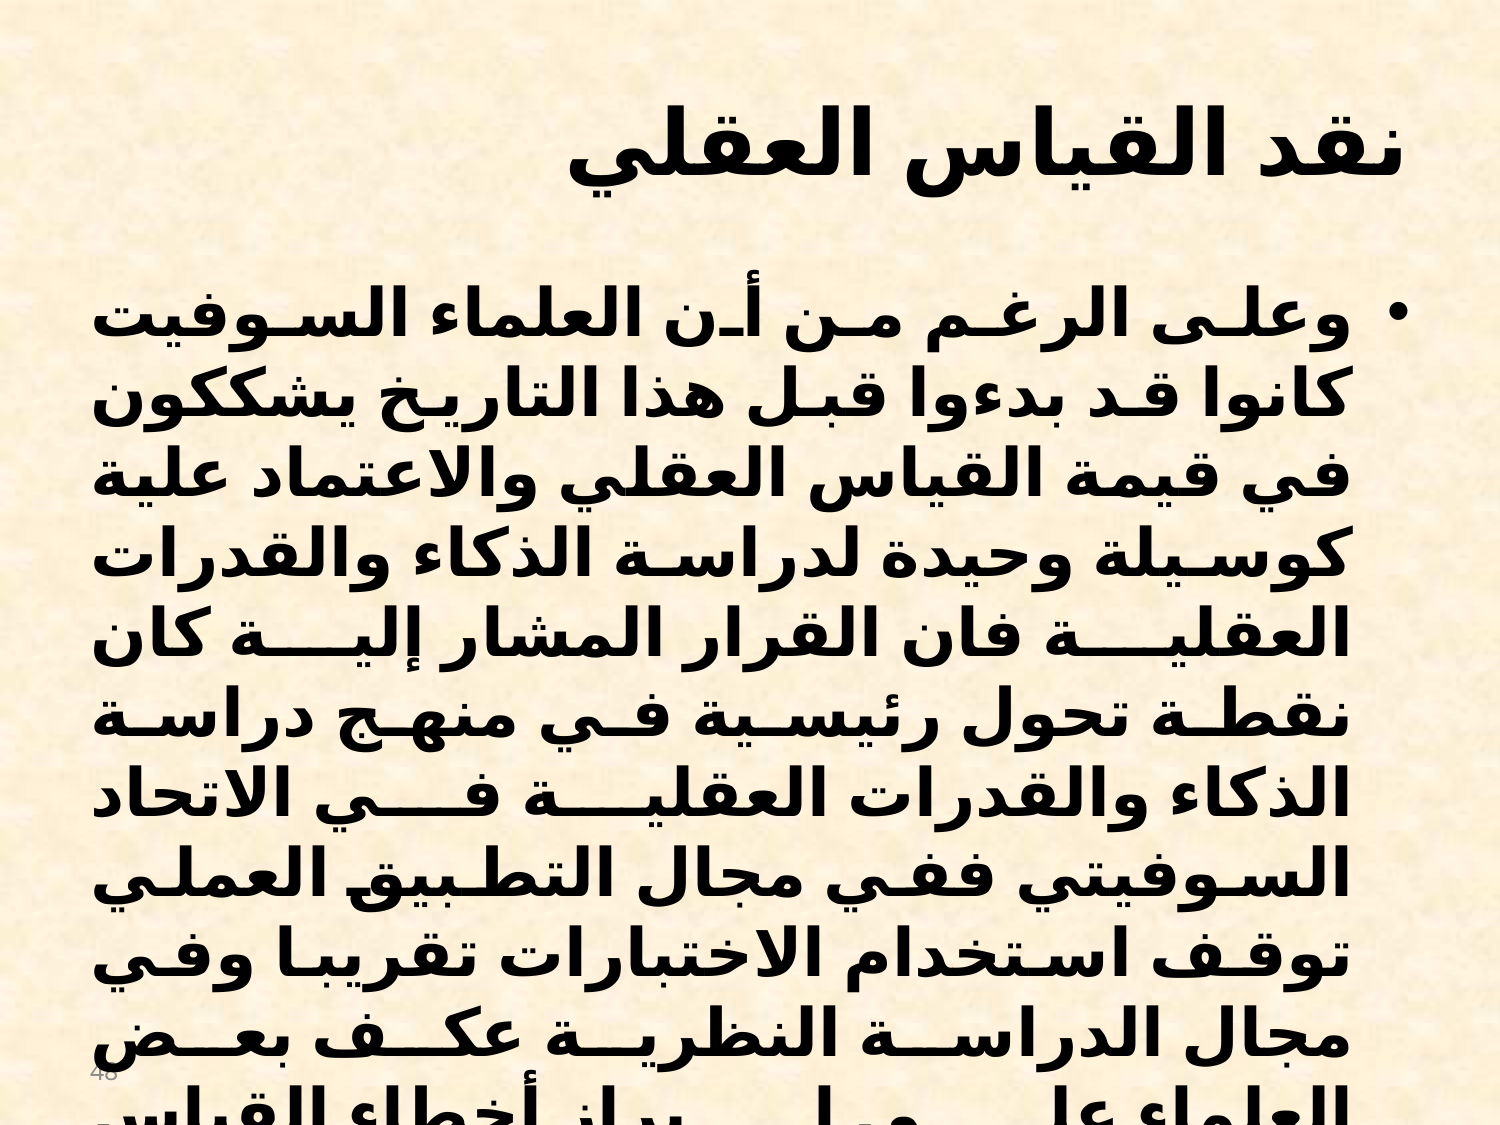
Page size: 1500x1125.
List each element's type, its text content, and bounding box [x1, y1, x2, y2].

picture [0, 0, 1500, 1125]
list وعلى الرغم من أن العلماء السوفيت كانوا قد بدءوا قبل هذا التاريخ يشككون في قيمة القياس العقلي والاعتماد علية كوسيلة وحيدة لدراسة الذكاء والقدرات العقلية فان القرار المشار إلية كان نقطة تحول رئيسية في منهج دراسة الذكاء والقدرات العقلية في الاتحاد السوفيتي ففي مجال التطبيق العملي توقف استخدام الاختبارات تقريبا وفي مجال الدراسة النظرية عكف بعض العلماء على إبراز أخطاء القياس ونواحي القصور فيها وقد تركزت انتقاداتهم للقياس العقلي فيما يلي : [75, 262, 1425, 1005]
title نقد القياس العقلي [75, 45, 1425, 233]
slide_number 48 [75, 1042, 425, 1103]
